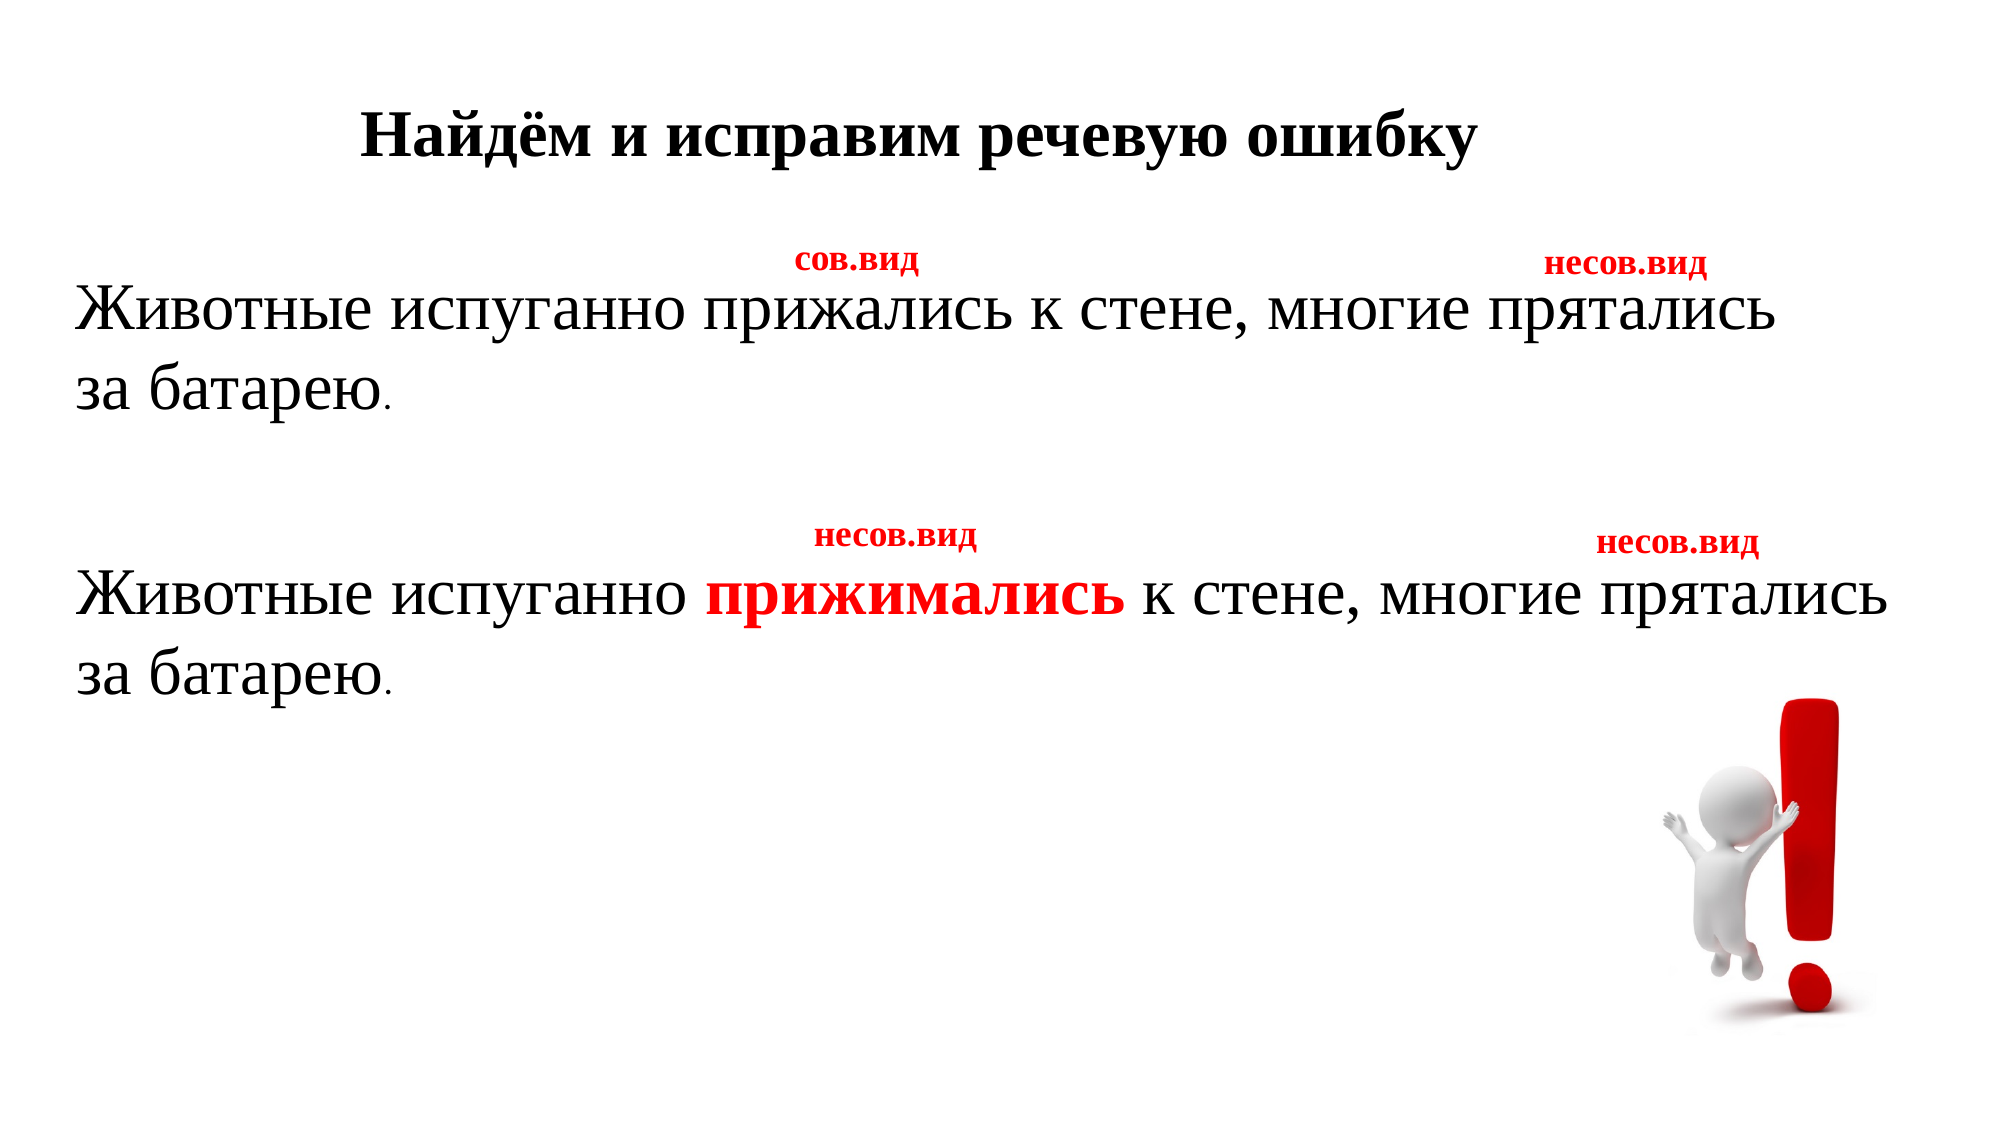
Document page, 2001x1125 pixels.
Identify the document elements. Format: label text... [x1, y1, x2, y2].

text_box несов.вид [799, 501, 993, 562]
text_box несов.вид [1581, 508, 1775, 569]
text_box Найдём и исправим речевую ошибку [346, 82, 1654, 178]
text_box Животные испуганно прижались к стене, многие прятались за батарею. [60, 255, 1812, 431]
text_box сов.вид [779, 225, 935, 286]
text_box Животные испуганно прижимались к стене, многие прятались за батарею. [61, 540, 1923, 716]
text_box несов.вид [1529, 229, 1723, 289]
picture [1631, 679, 1886, 1043]
